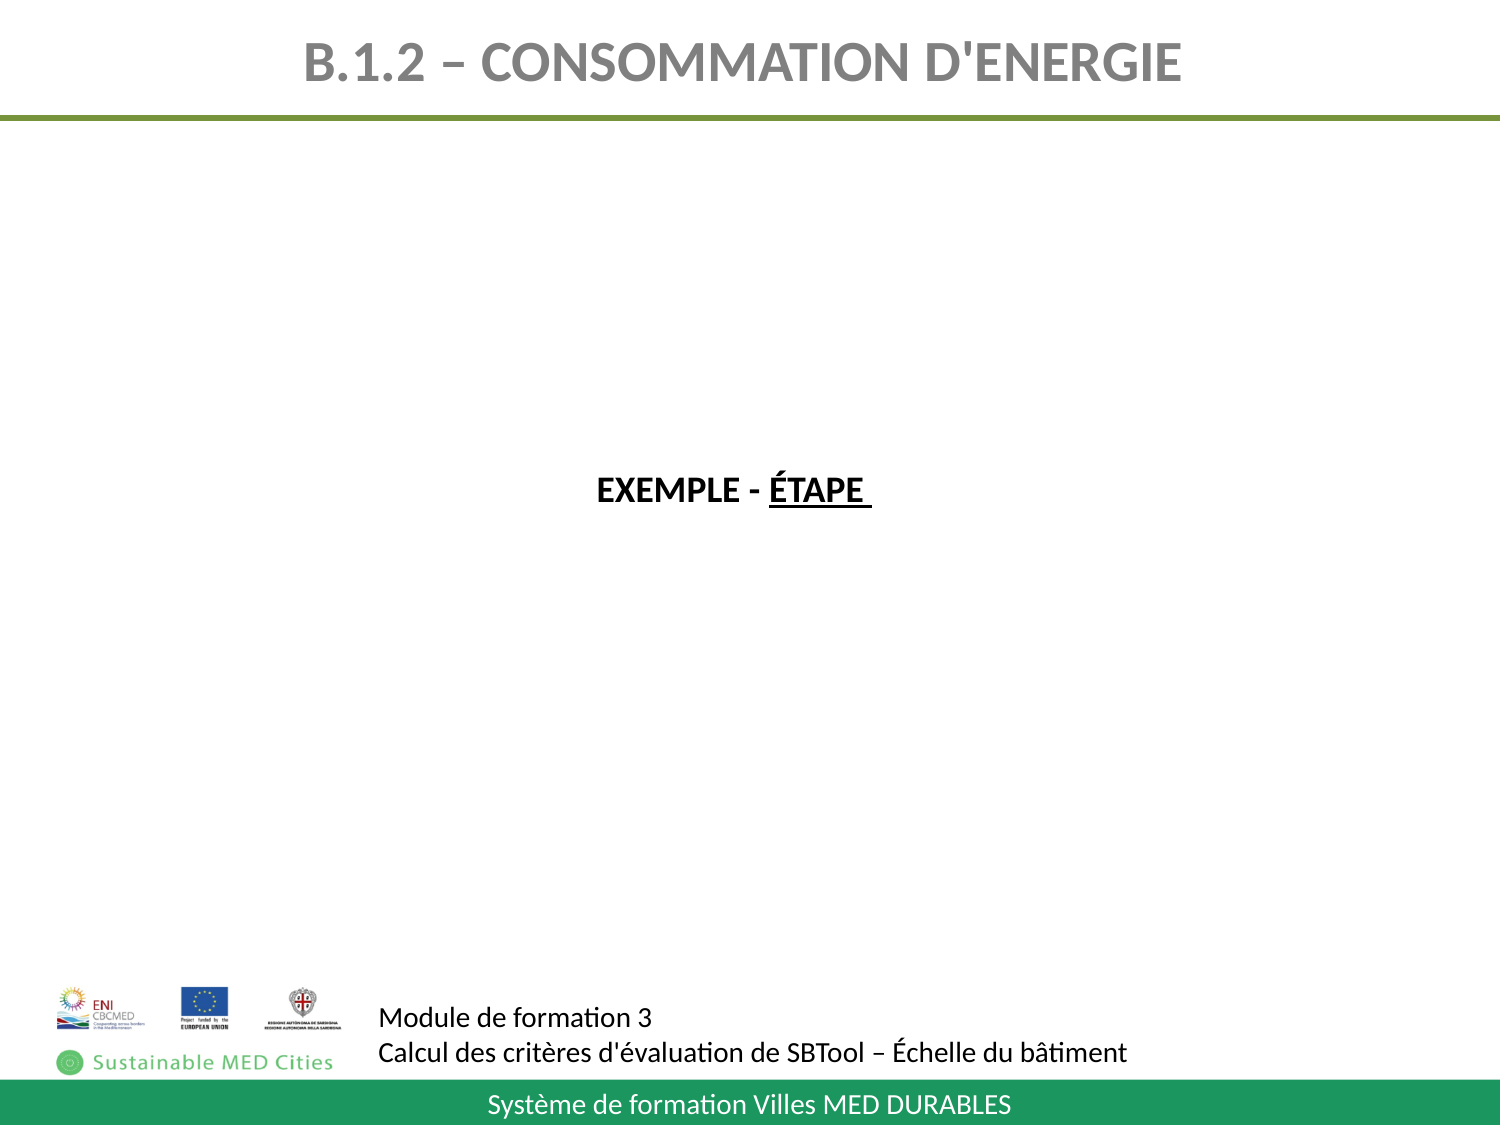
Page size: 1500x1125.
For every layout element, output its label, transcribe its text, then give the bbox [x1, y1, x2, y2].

list EXEMPLE - ÉTAPE [43, 262, 1425, 944]
title B.1.2 – CONSOMMATION D'ENERGIE [0, 0, 1500, 117]
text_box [0, 972, 1500, 1125]
